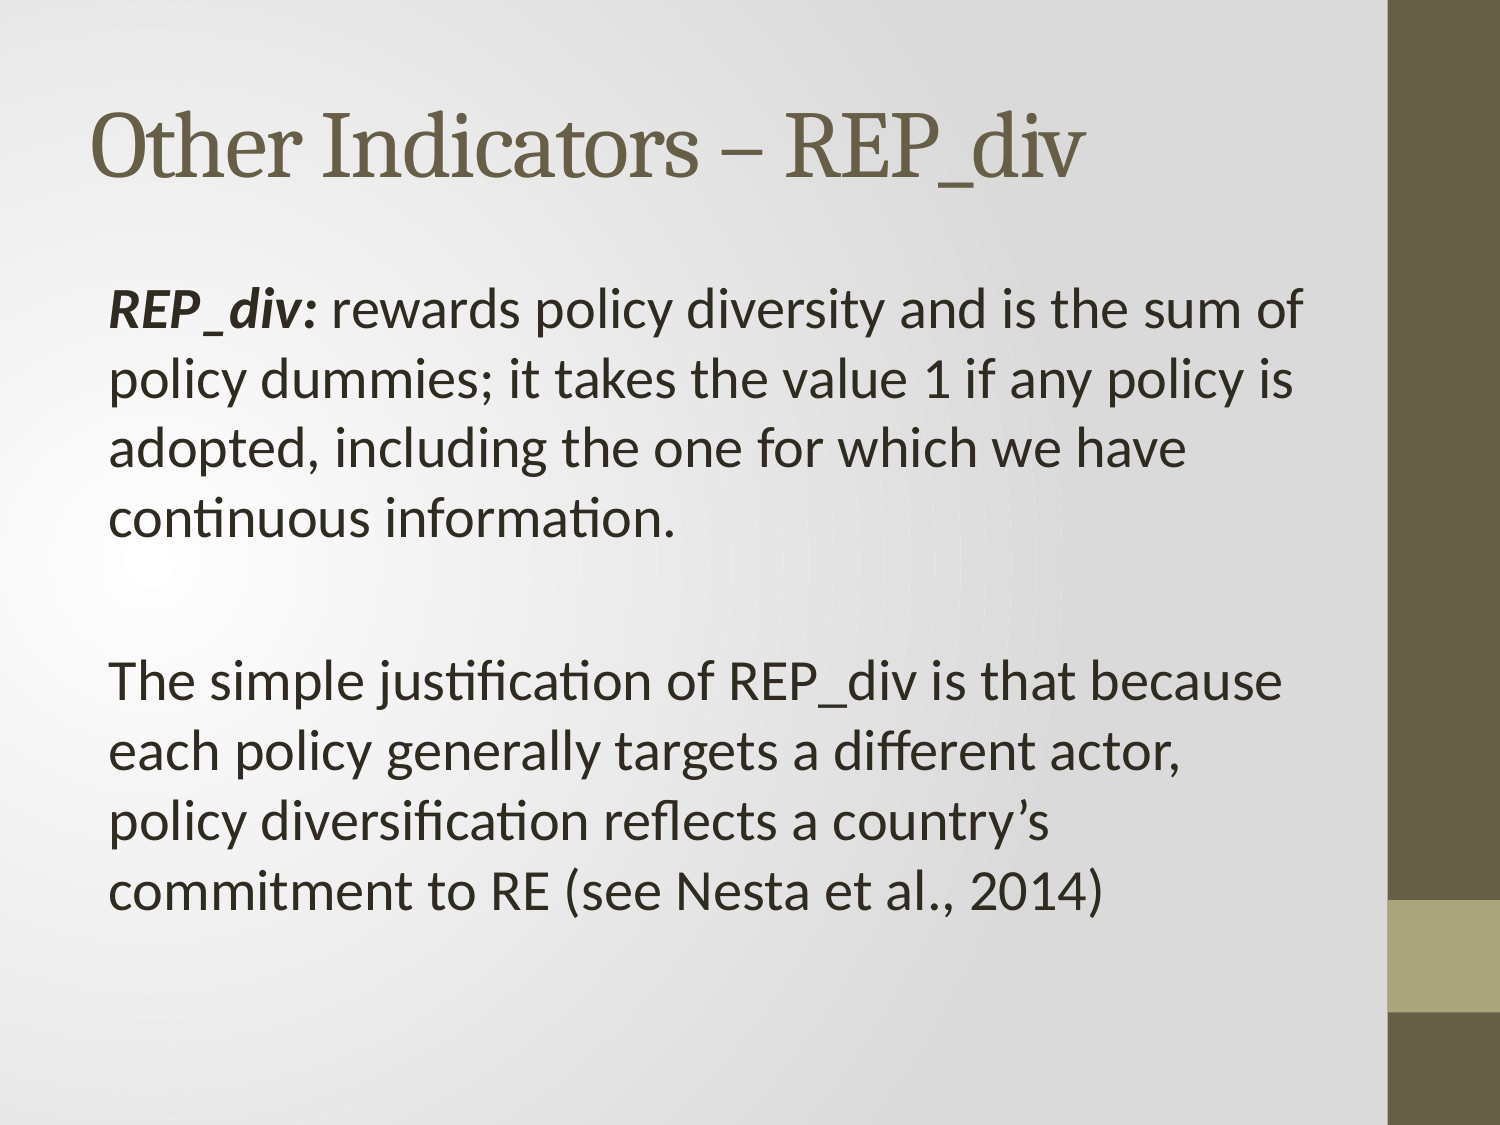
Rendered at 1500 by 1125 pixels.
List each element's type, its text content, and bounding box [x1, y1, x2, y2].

title Other Indicators – REP_div [75, 45, 1325, 233]
list REP_div: rewards policy diversity and is the sum of policy dummies; it takes the value 1 if any policy is adopted, including the one for which we have continuous information. The simple justification of REP_div is that because each policy generally targets a different actor, policy diversification reflects a country’s commitment to RE (see Nesta et al., 2014) [75, 262, 1325, 966]
